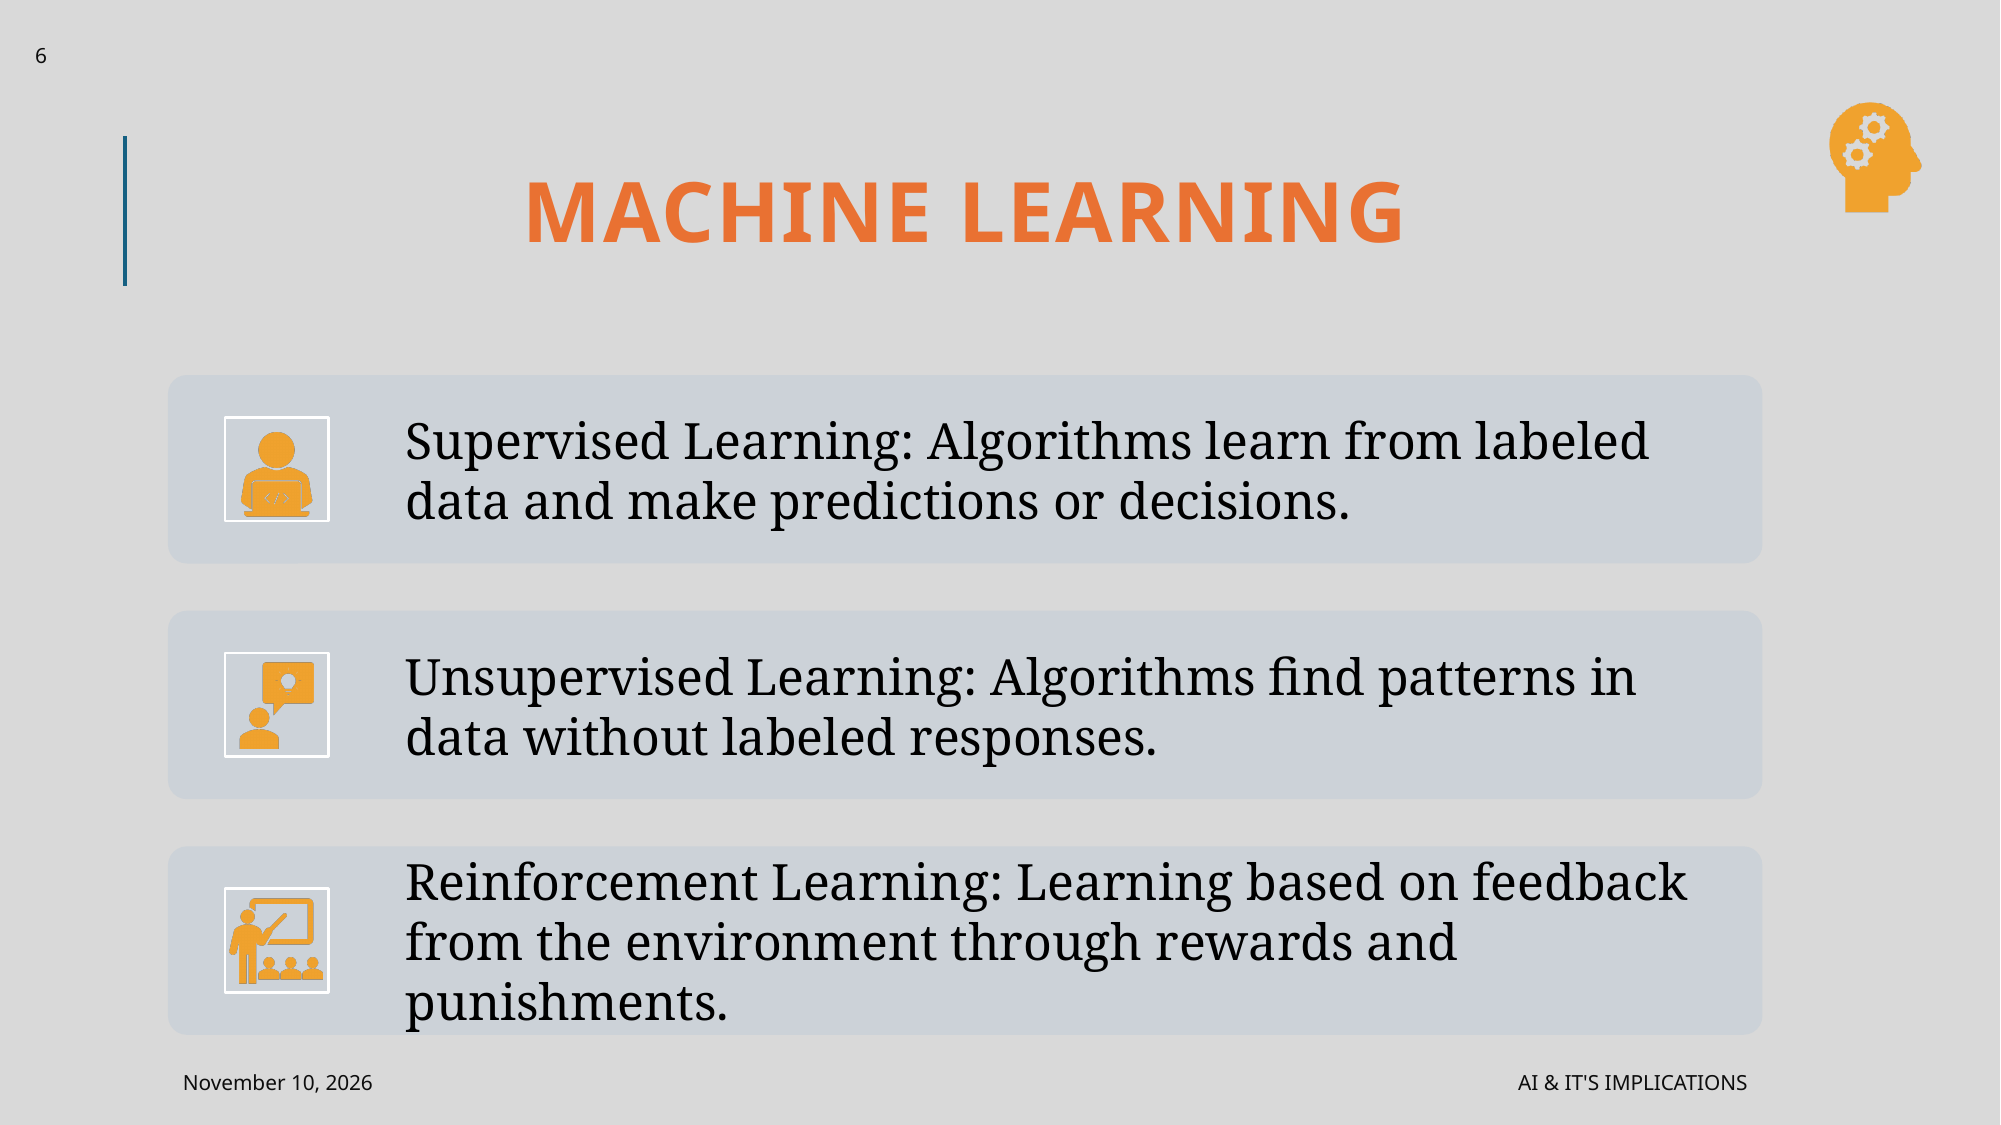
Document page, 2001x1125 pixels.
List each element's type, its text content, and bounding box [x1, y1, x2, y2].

footer AI & It's Implications [794, 1061, 1763, 1107]
slide_number 6 [20, 34, 180, 80]
picture [1811, 95, 1939, 224]
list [167, 374, 1763, 1036]
title Machine Learning [168, 96, 1763, 342]
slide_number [168, 1061, 522, 1107]
